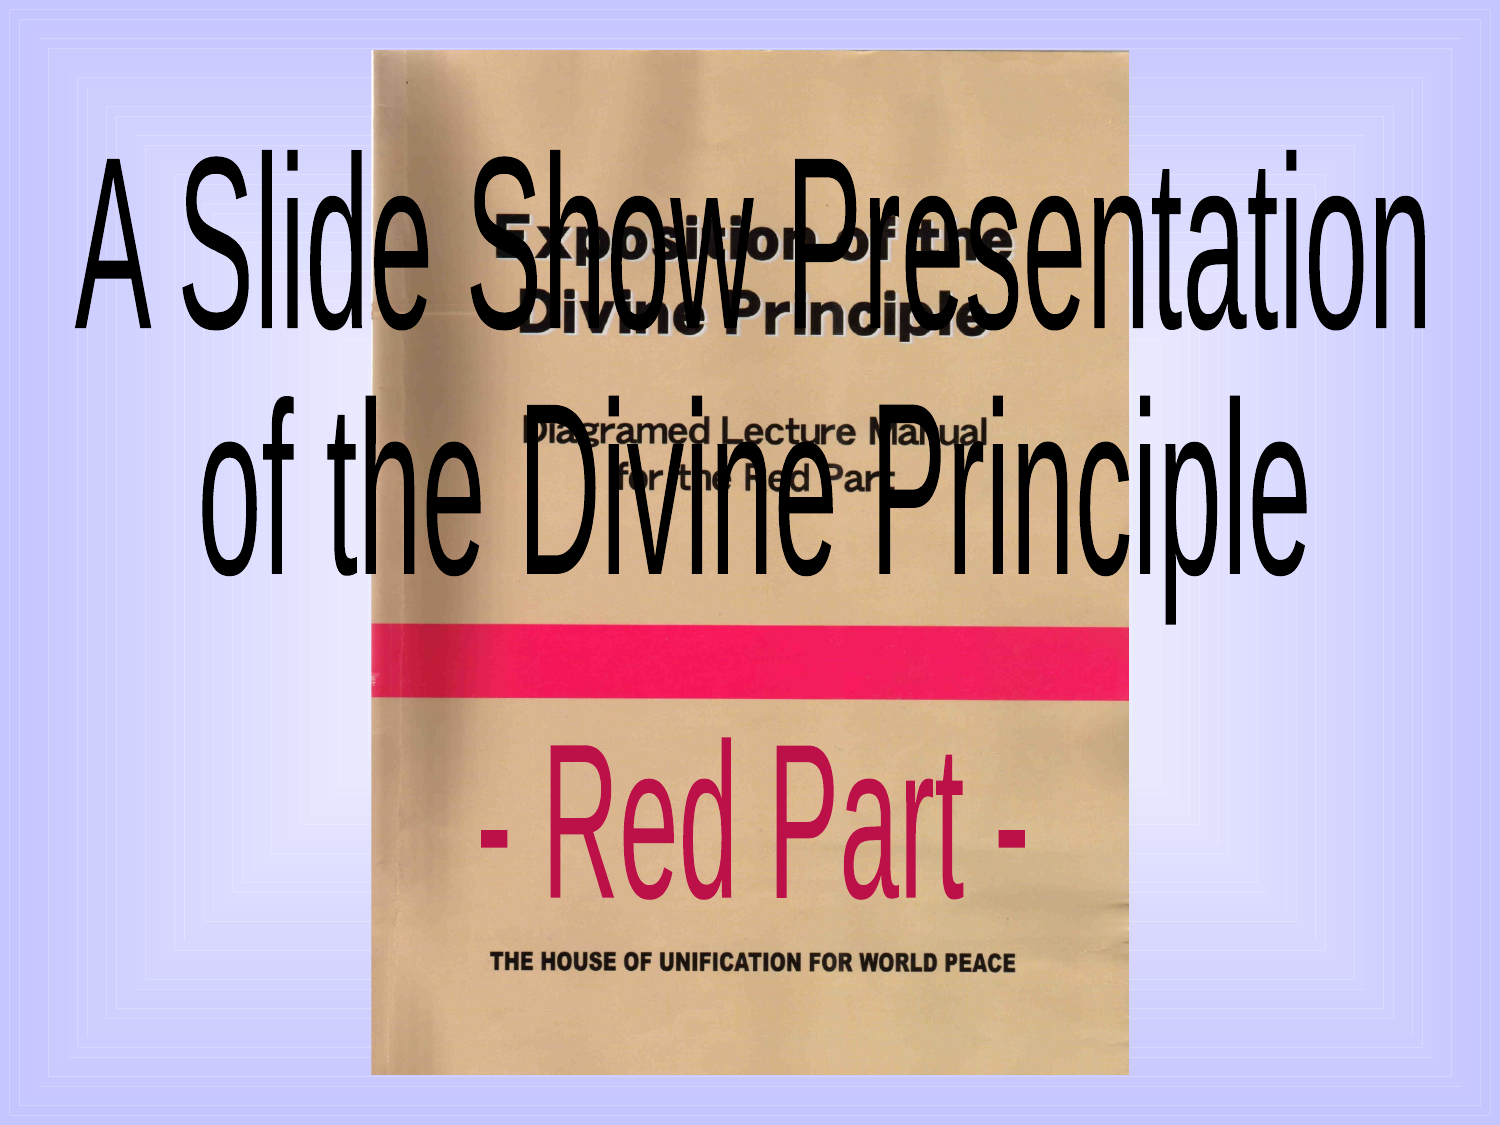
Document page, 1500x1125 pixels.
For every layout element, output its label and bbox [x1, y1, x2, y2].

picture [371, 49, 1130, 1076]
